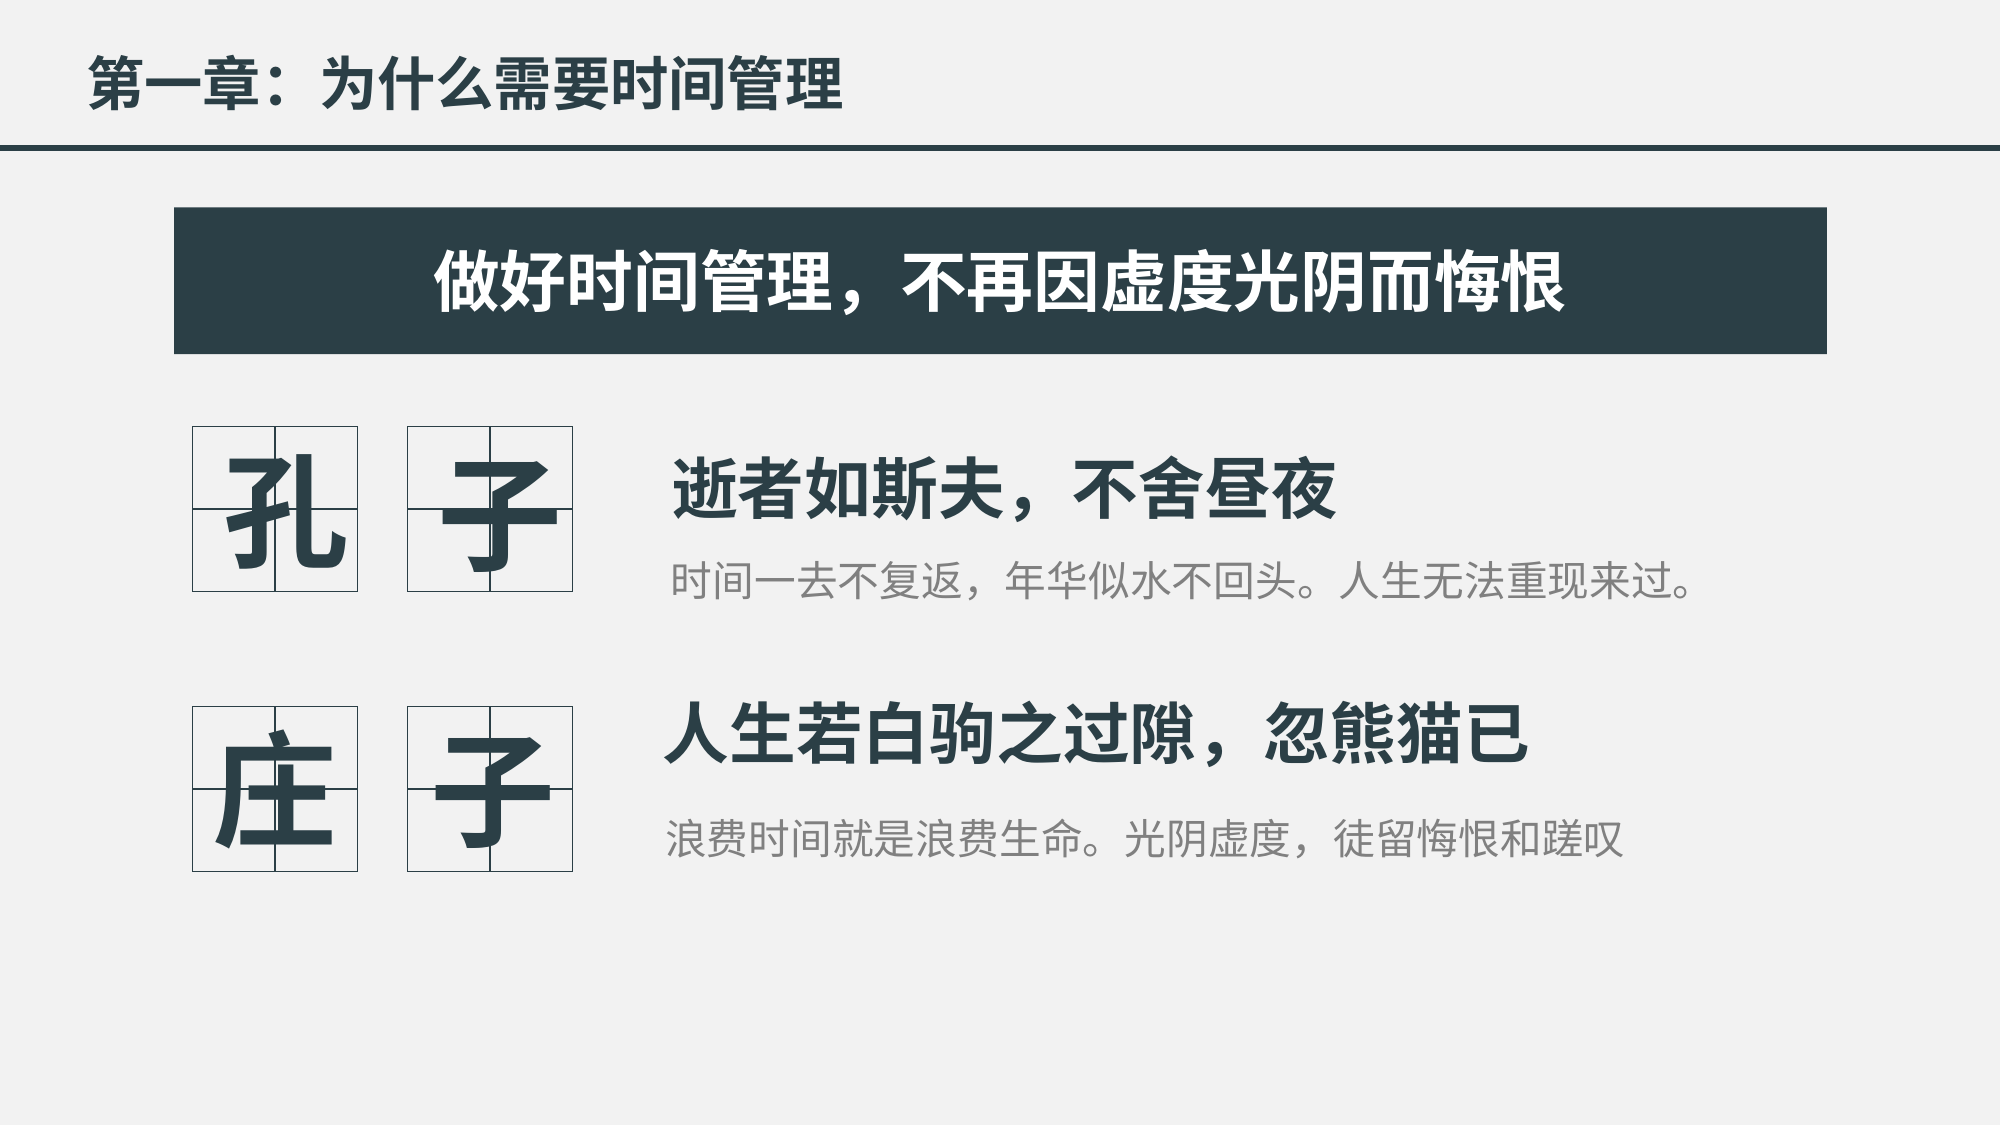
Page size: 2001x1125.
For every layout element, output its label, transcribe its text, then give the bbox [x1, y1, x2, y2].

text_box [174, 207, 1828, 355]
text_box 人生若白驹之过隙，忽熊猫已 [647, 684, 1546, 780]
text_box 第一章：为什么需要时间管理 [71, 39, 859, 125]
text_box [192, 704, 358, 872]
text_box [192, 426, 365, 594]
text_box 浪费时间就是浪费生命。光阴虚度，徒留悔恨和蹉叹 [650, 805, 1641, 871]
text_box 逝者如斯夫，不舍昼夜 [656, 439, 1354, 534]
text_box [407, 704, 573, 872]
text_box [407, 426, 579, 597]
text_box 时间一去不复返，年华似水不回头。人生无法重现来过。 [655, 547, 1730, 613]
